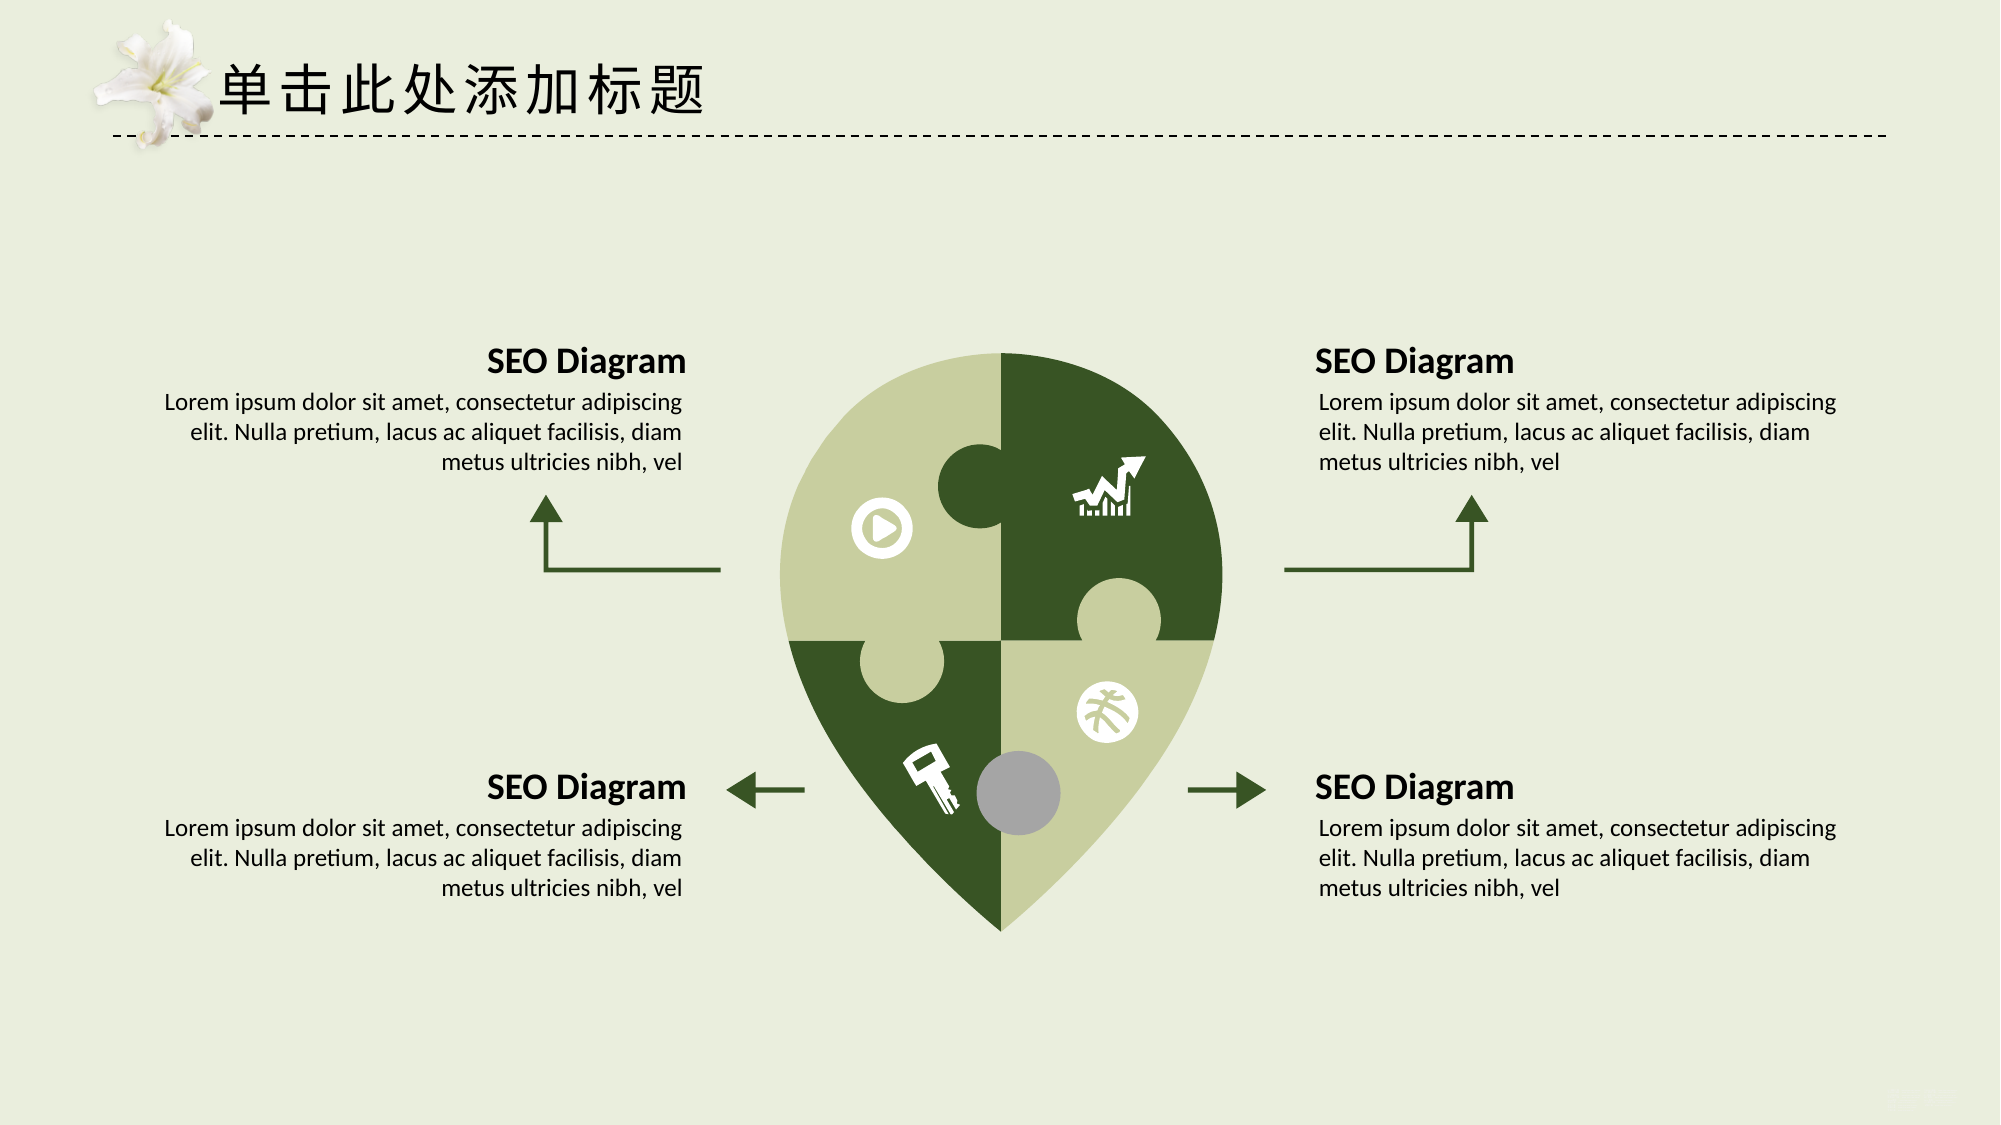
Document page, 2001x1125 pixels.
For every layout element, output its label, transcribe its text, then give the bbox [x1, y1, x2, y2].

picture [85, 19, 215, 158]
text_box 单击此处添加标题 [215, 47, 721, 129]
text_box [1303, 328, 1875, 484]
text_box [726, 771, 779, 809]
text_box [529, 494, 721, 573]
text_box [1284, 494, 1489, 573]
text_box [127, 754, 699, 911]
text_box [1303, 754, 1875, 911]
text_box [1223, 771, 1267, 809]
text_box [127, 328, 699, 484]
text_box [779, 353, 1223, 932]
